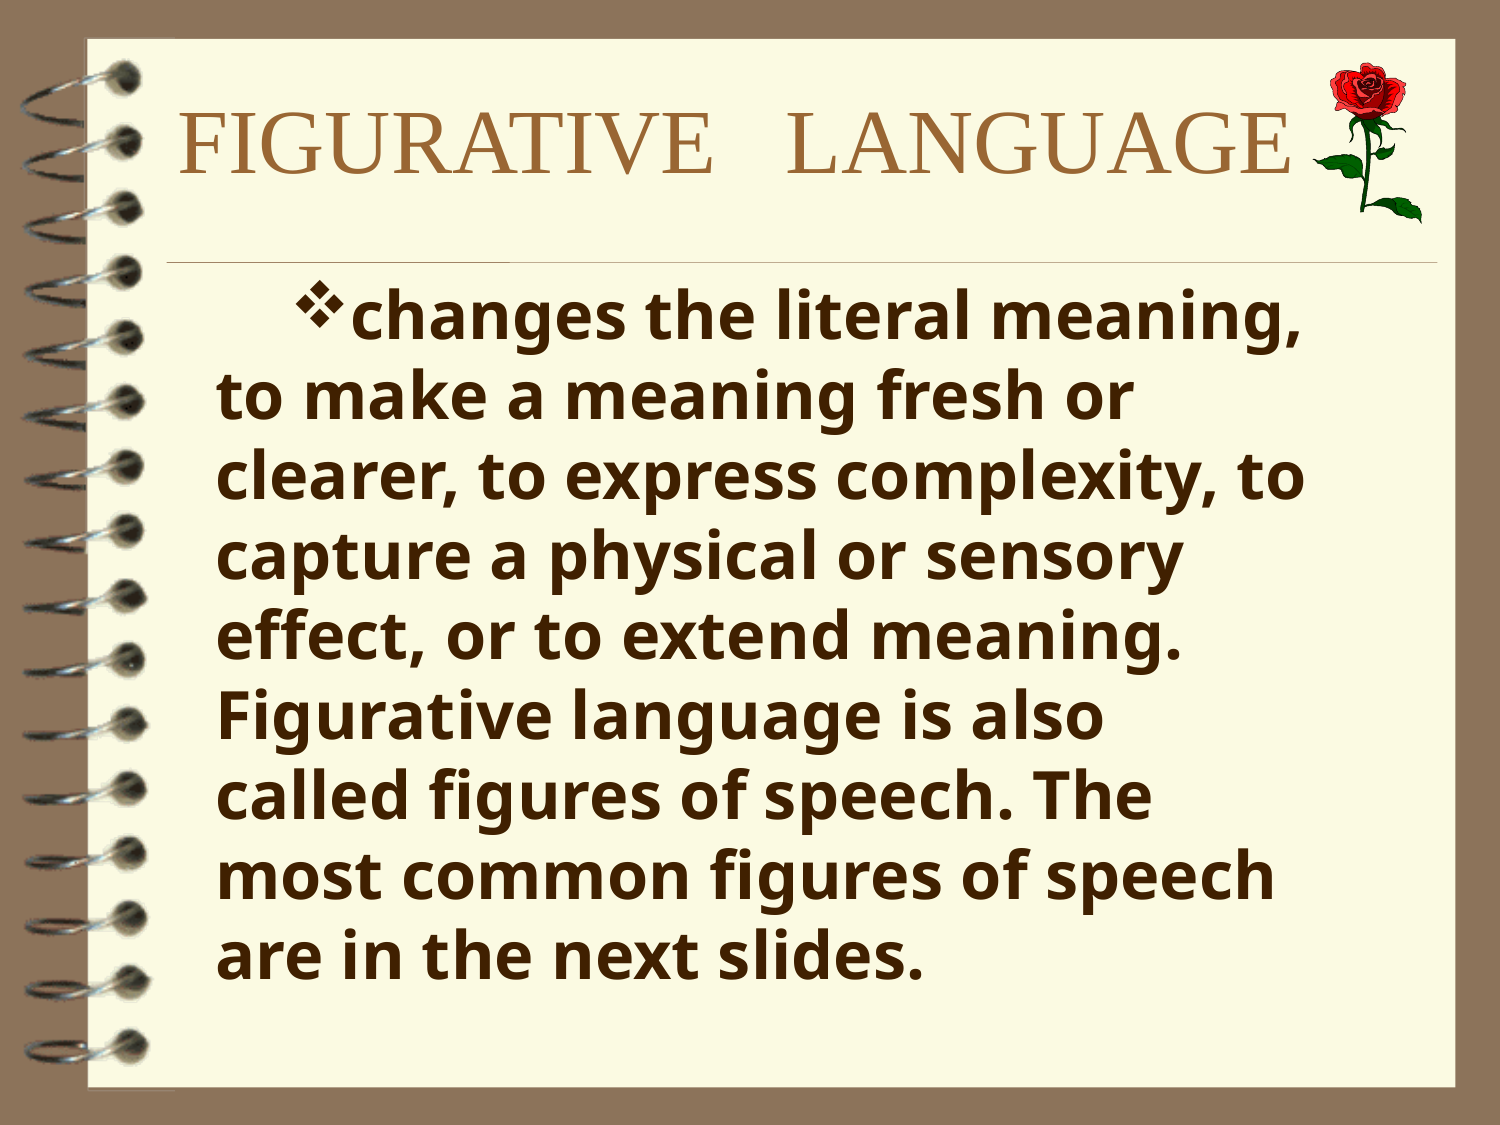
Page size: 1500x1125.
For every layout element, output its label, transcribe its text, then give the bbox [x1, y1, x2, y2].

text_box FIGURATIVE LANGUAGE [162, 75, 1438, 263]
text_box changes the literal meaning, to make a meaning fresh or clearer, to express complexity, to capture a physical or sensory effect, or to extend meaning. Figurative language is also called figures of speech. The most common figures of speech are in the next slides. [199, 265, 1325, 1001]
picture [0, 0, 175, 1125]
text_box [1312, 62, 1423, 225]
